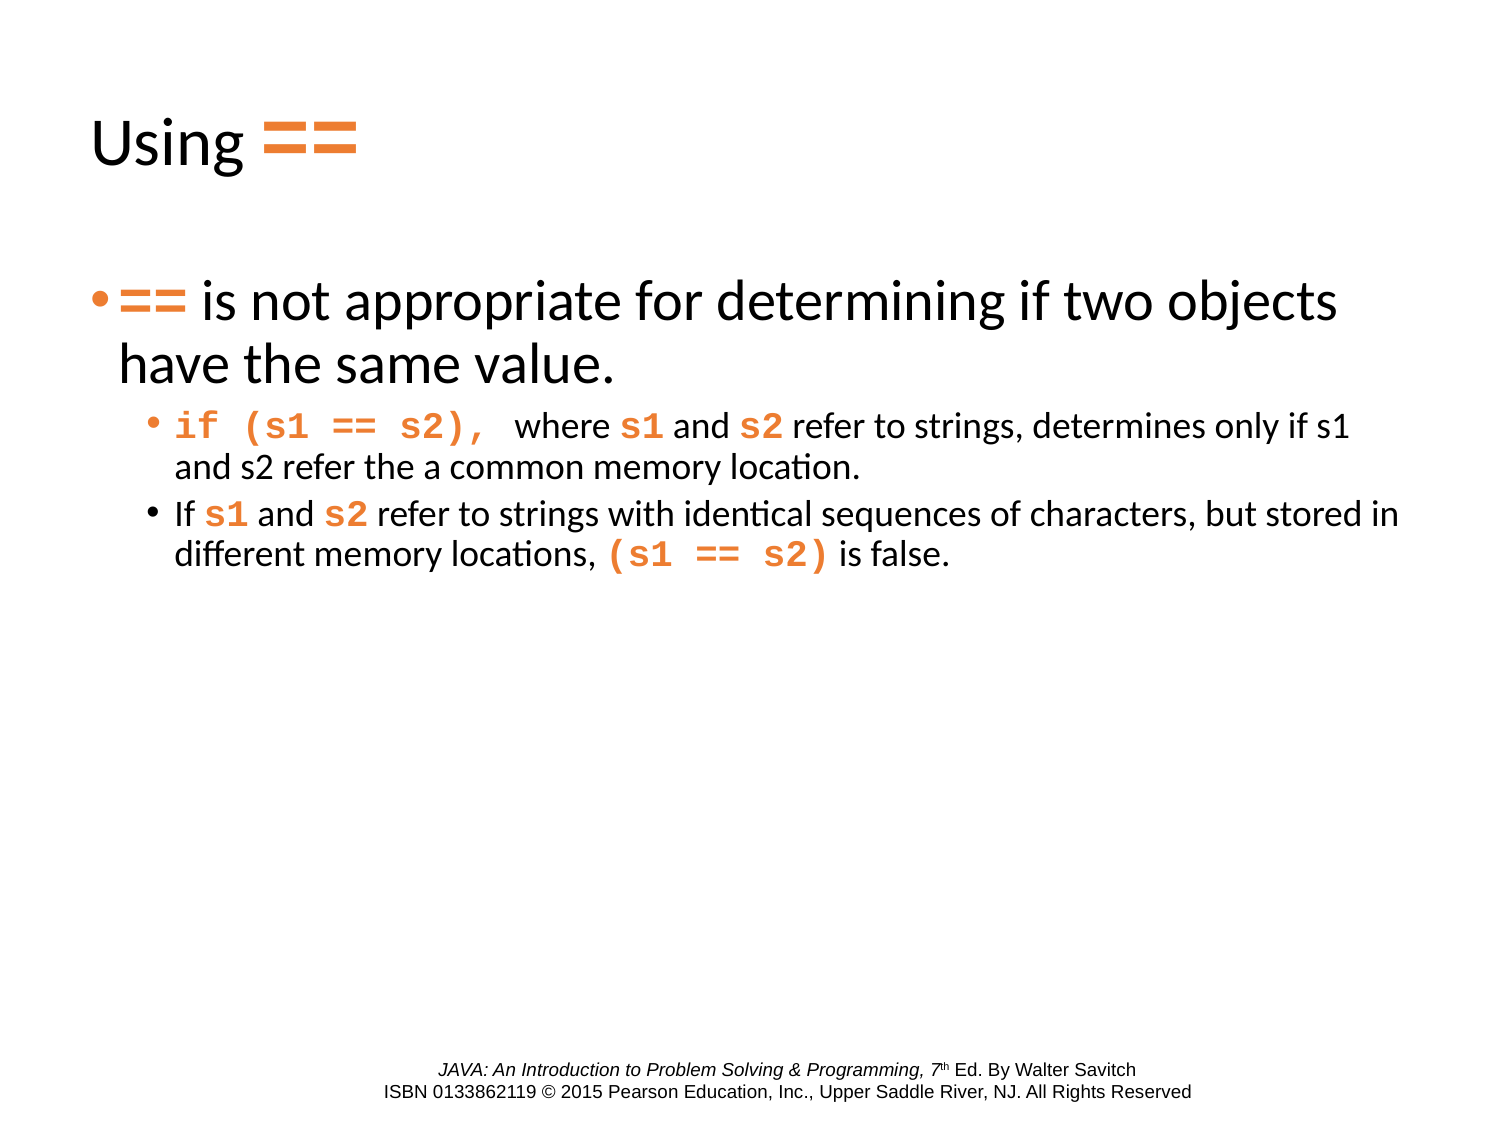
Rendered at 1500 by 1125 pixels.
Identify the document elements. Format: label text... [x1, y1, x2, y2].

title Using == [75, 76, 1425, 202]
list == is not appropriate for determining if two objects have the same value. if (s1 == s2), where s1 and s2 refer to strings, determines only if s1 and s2 refer the a common memory location. If s1 and s2 refer to strings with identical sequences of characters, but stored in different memory locations, (s1 == s2) is false. [75, 262, 1425, 937]
